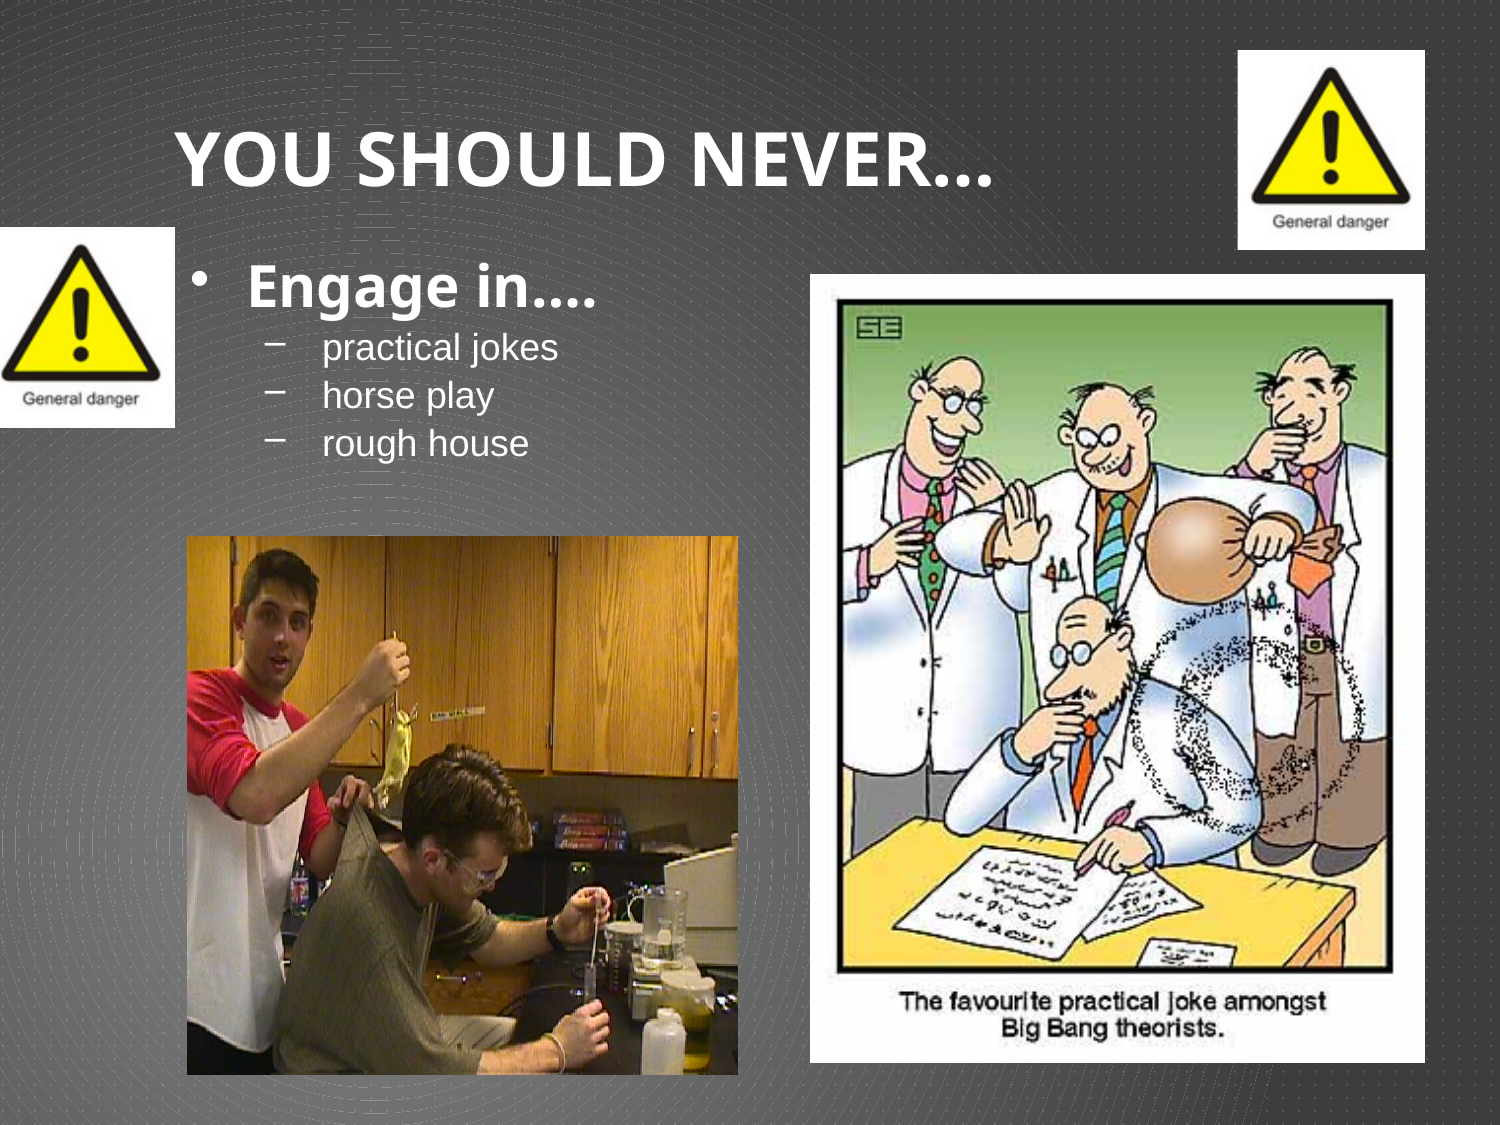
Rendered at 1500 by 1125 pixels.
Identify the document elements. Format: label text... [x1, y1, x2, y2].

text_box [187, 535, 738, 1076]
picture [810, 274, 1426, 1063]
title You Should Never… [174, 62, 1231, 250]
picture [0, 226, 176, 428]
text_box Engage in…. practical jokes horse play rough house [174, 250, 813, 550]
picture [1237, 49, 1426, 251]
